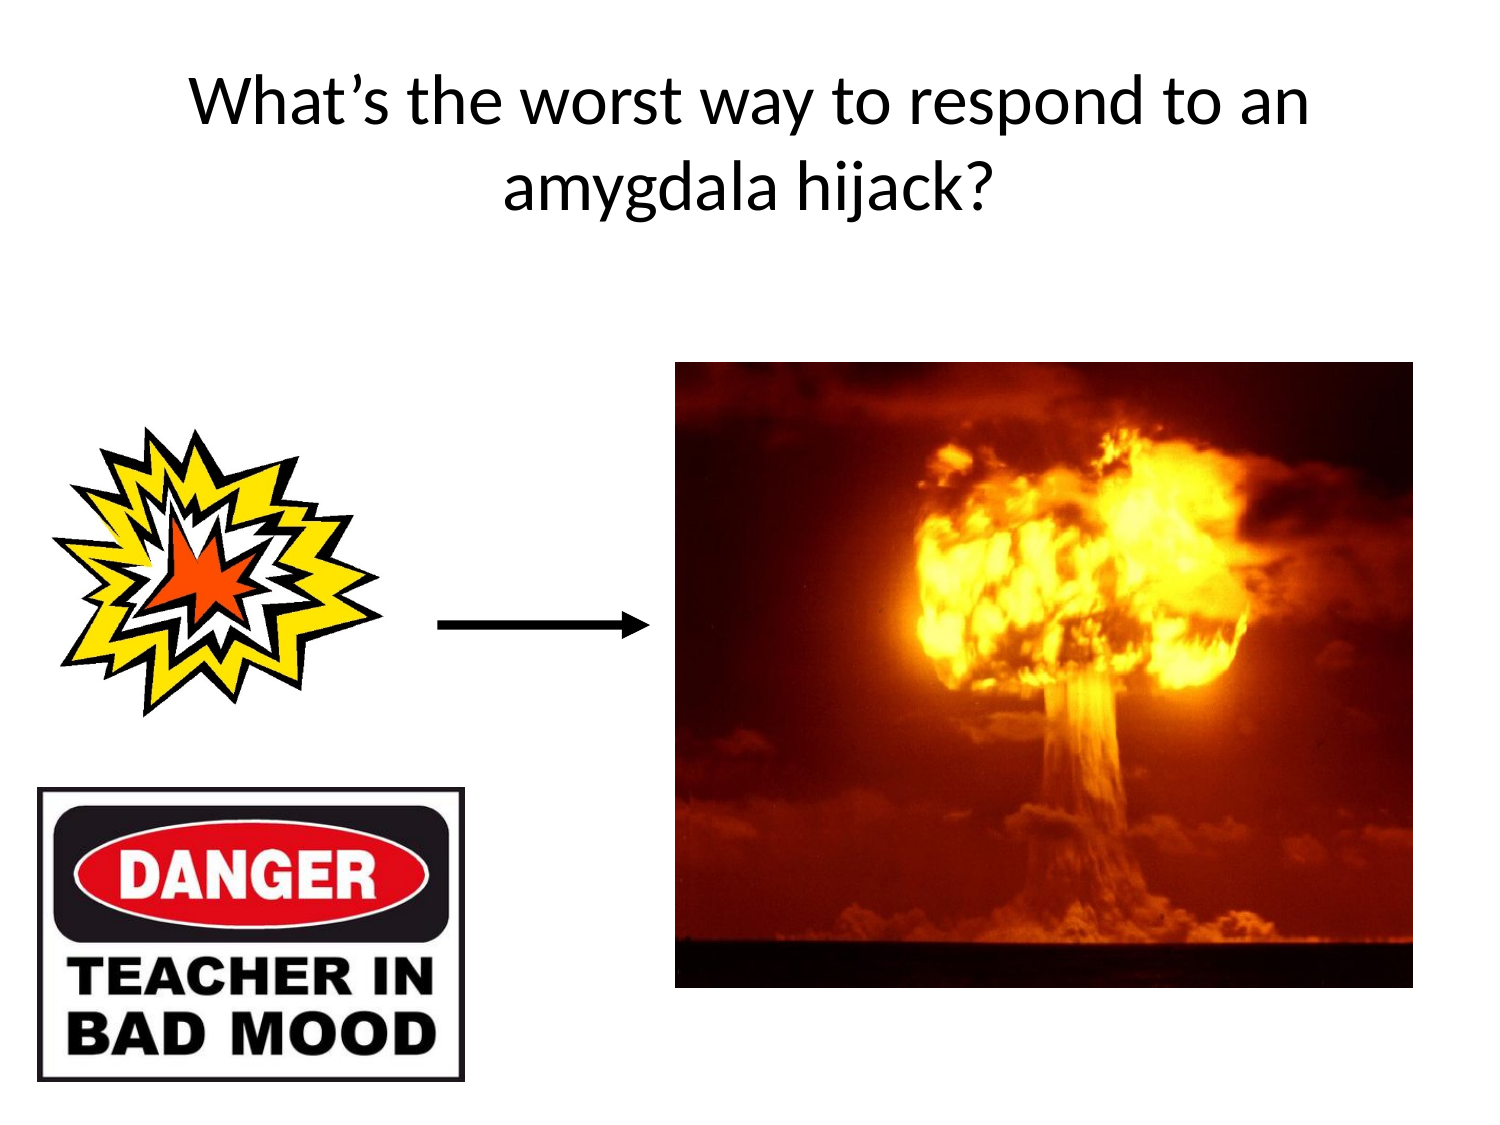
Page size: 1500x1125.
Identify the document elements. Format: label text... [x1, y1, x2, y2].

text_box [437, 618, 650, 632]
title What’s the worst way to respond to an amygdala hijack? [75, 45, 1425, 233]
picture [37, 787, 465, 1082]
picture [674, 362, 1413, 988]
picture [49, 424, 388, 721]
